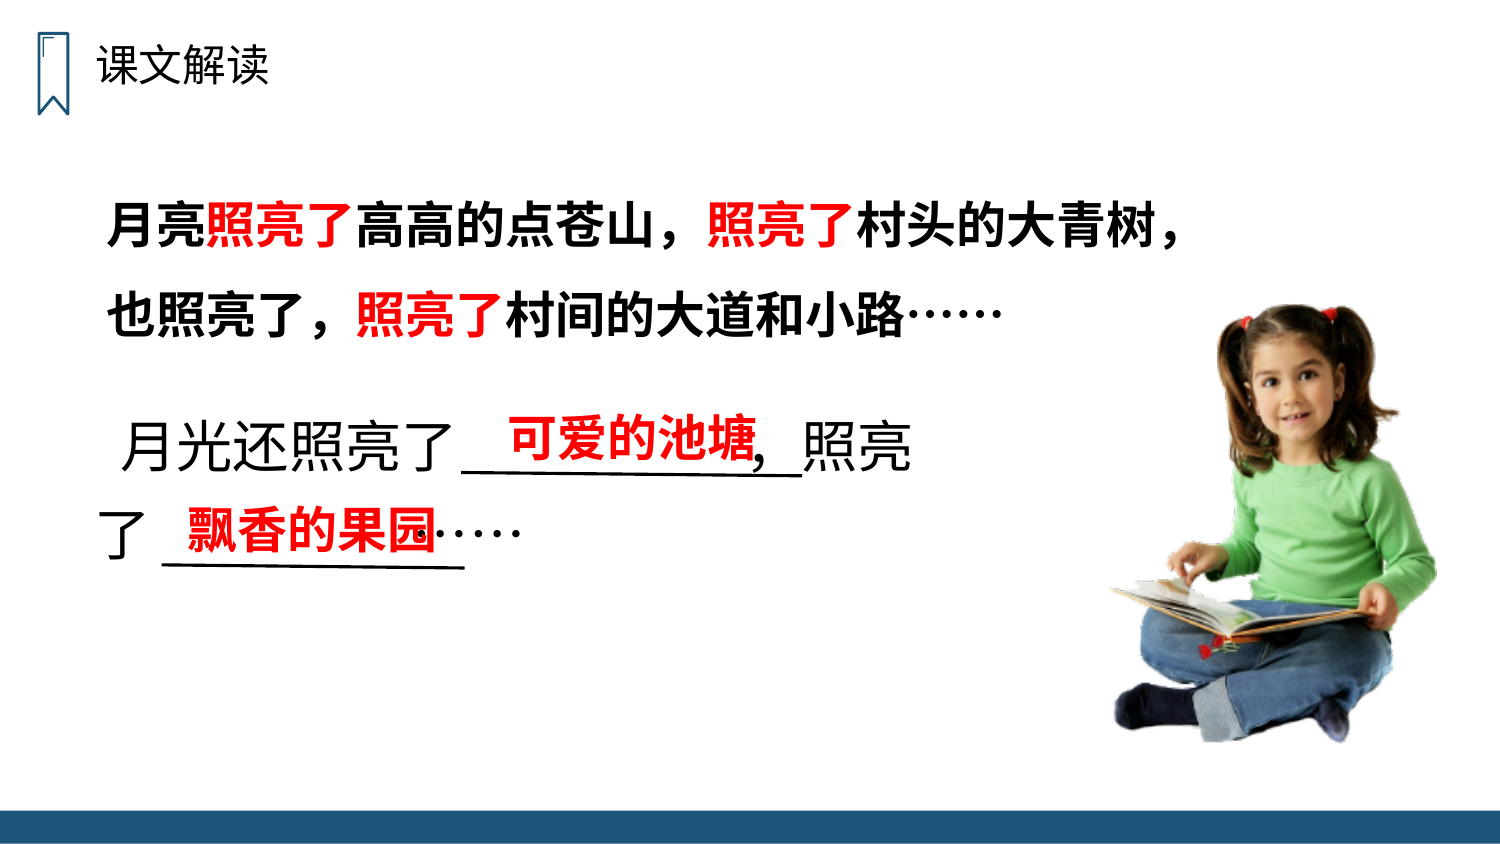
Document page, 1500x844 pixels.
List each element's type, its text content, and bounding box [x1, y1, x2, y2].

picture [1108, 303, 1437, 744]
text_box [161, 564, 465, 569]
text_box 月光还照亮了 ，照亮 了 …… [82, 385, 1108, 573]
text_box 可爱的池塘 [496, 383, 789, 472]
text_box 飘香的果园 [175, 475, 469, 565]
text_box 月亮照亮了高高的点苍山，照亮了村头的大青树，也照亮了，照亮了村间的大道和小路…… [94, 157, 1227, 349]
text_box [461, 472, 803, 476]
text_box 课文解读 [83, 32, 282, 96]
